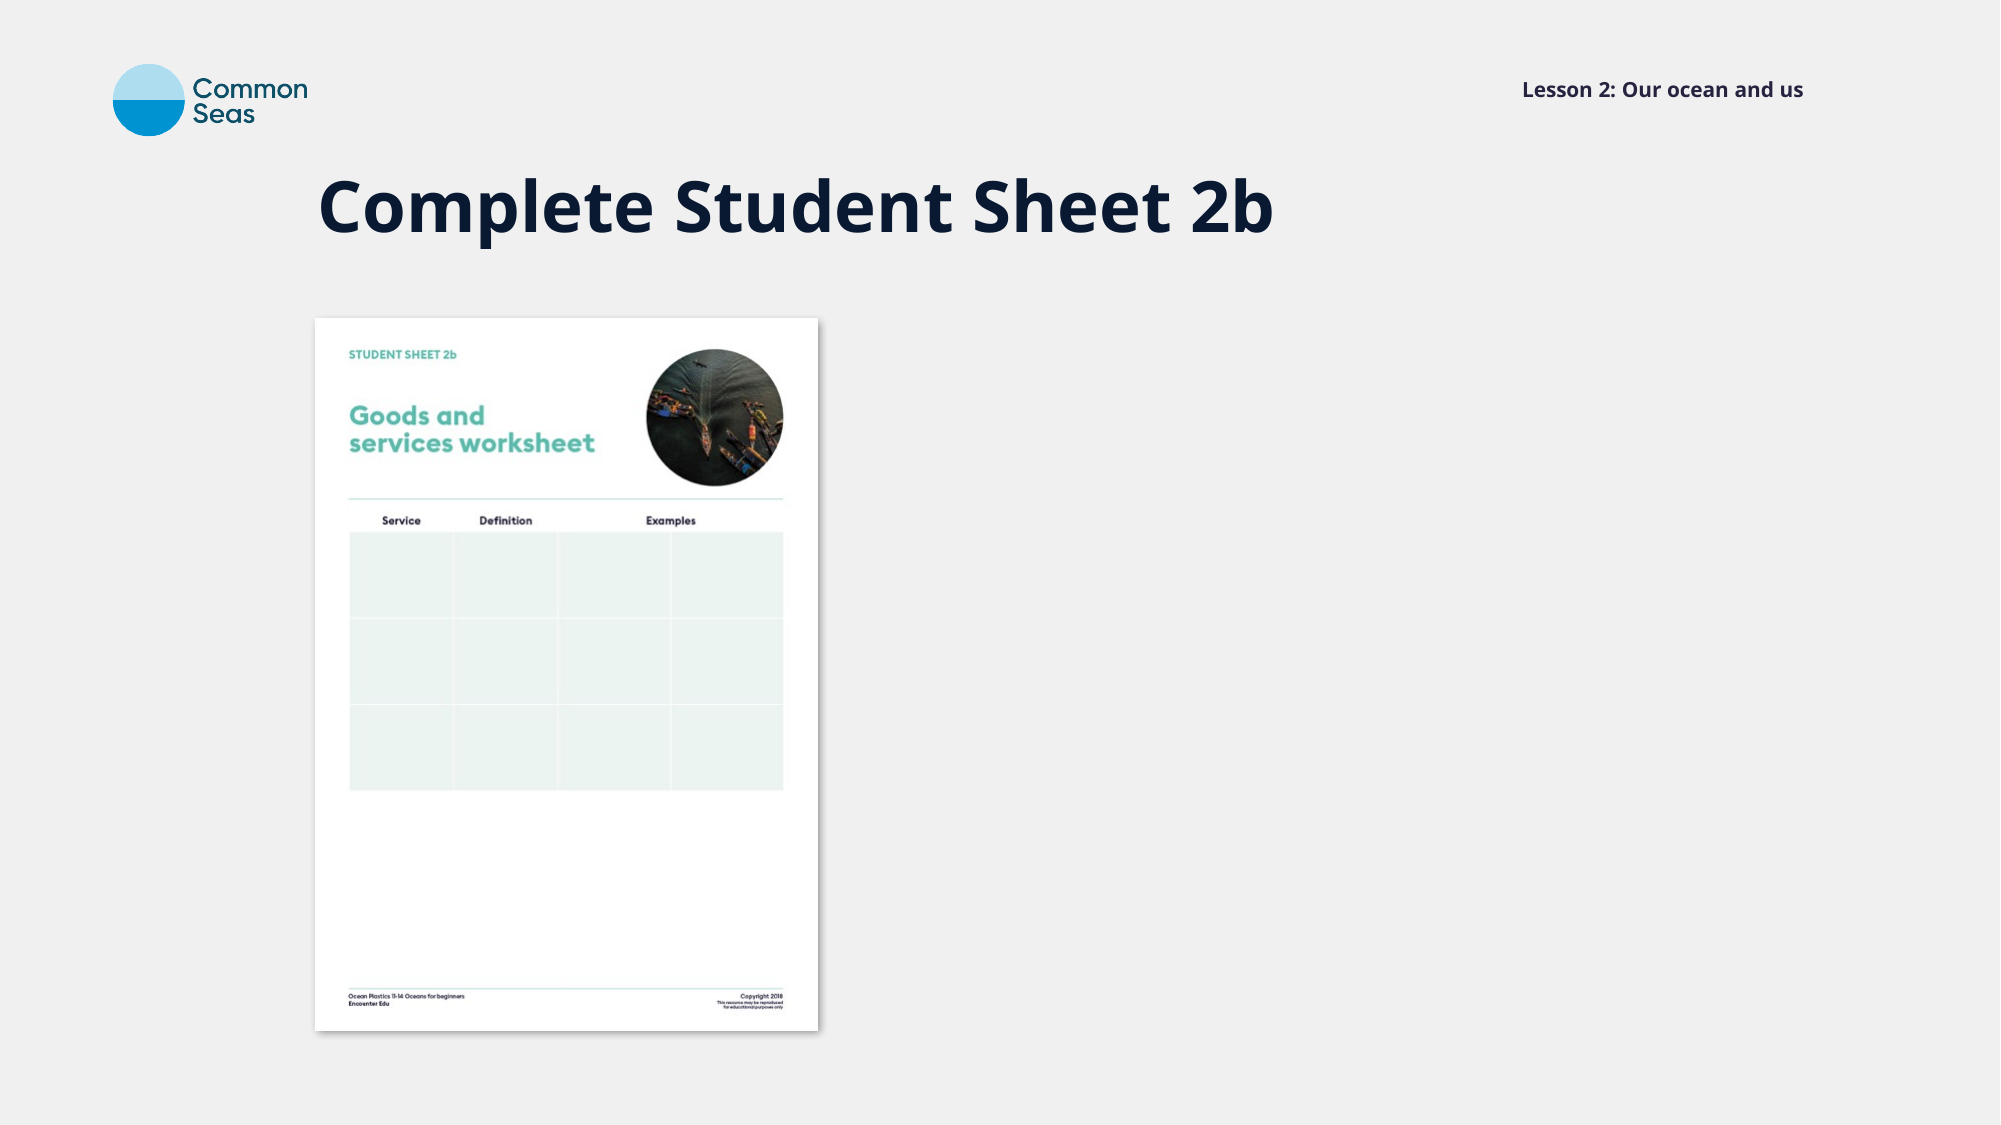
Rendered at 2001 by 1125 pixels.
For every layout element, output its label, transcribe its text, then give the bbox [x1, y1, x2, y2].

list Complete Student Sheet 2b [309, 163, 1400, 320]
text_box [314, 318, 818, 1031]
picture [106, 61, 315, 140]
title Lesson 2: Our ocean and us [999, 67, 1812, 114]
